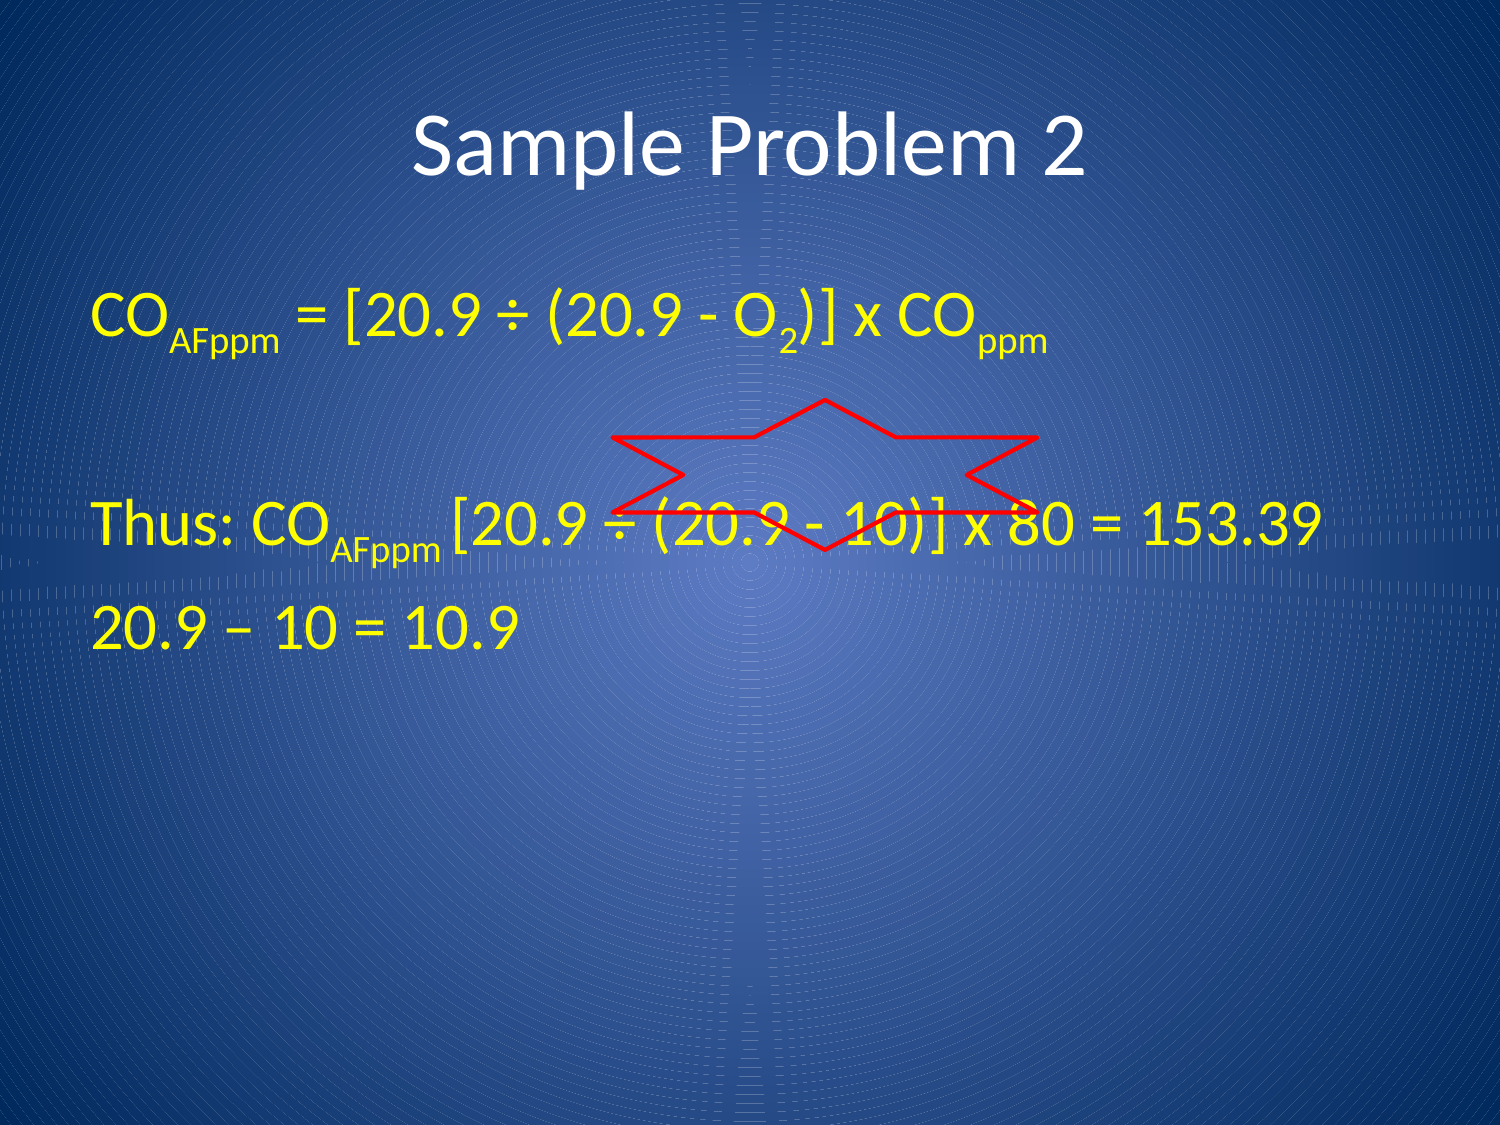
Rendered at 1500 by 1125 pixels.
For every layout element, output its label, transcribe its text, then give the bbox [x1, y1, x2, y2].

list COAFppm = [20.9 ÷ (20.9 - O2)] x COppm Thus: COAFppm [20.9 ÷ (20.9 - 10)] x 80 = 153.39 20.9 – 10 = 10.9 [75, 262, 1425, 1005]
text_box [610, 398, 1040, 552]
title Sample Problem 2 [75, 45, 1425, 233]
